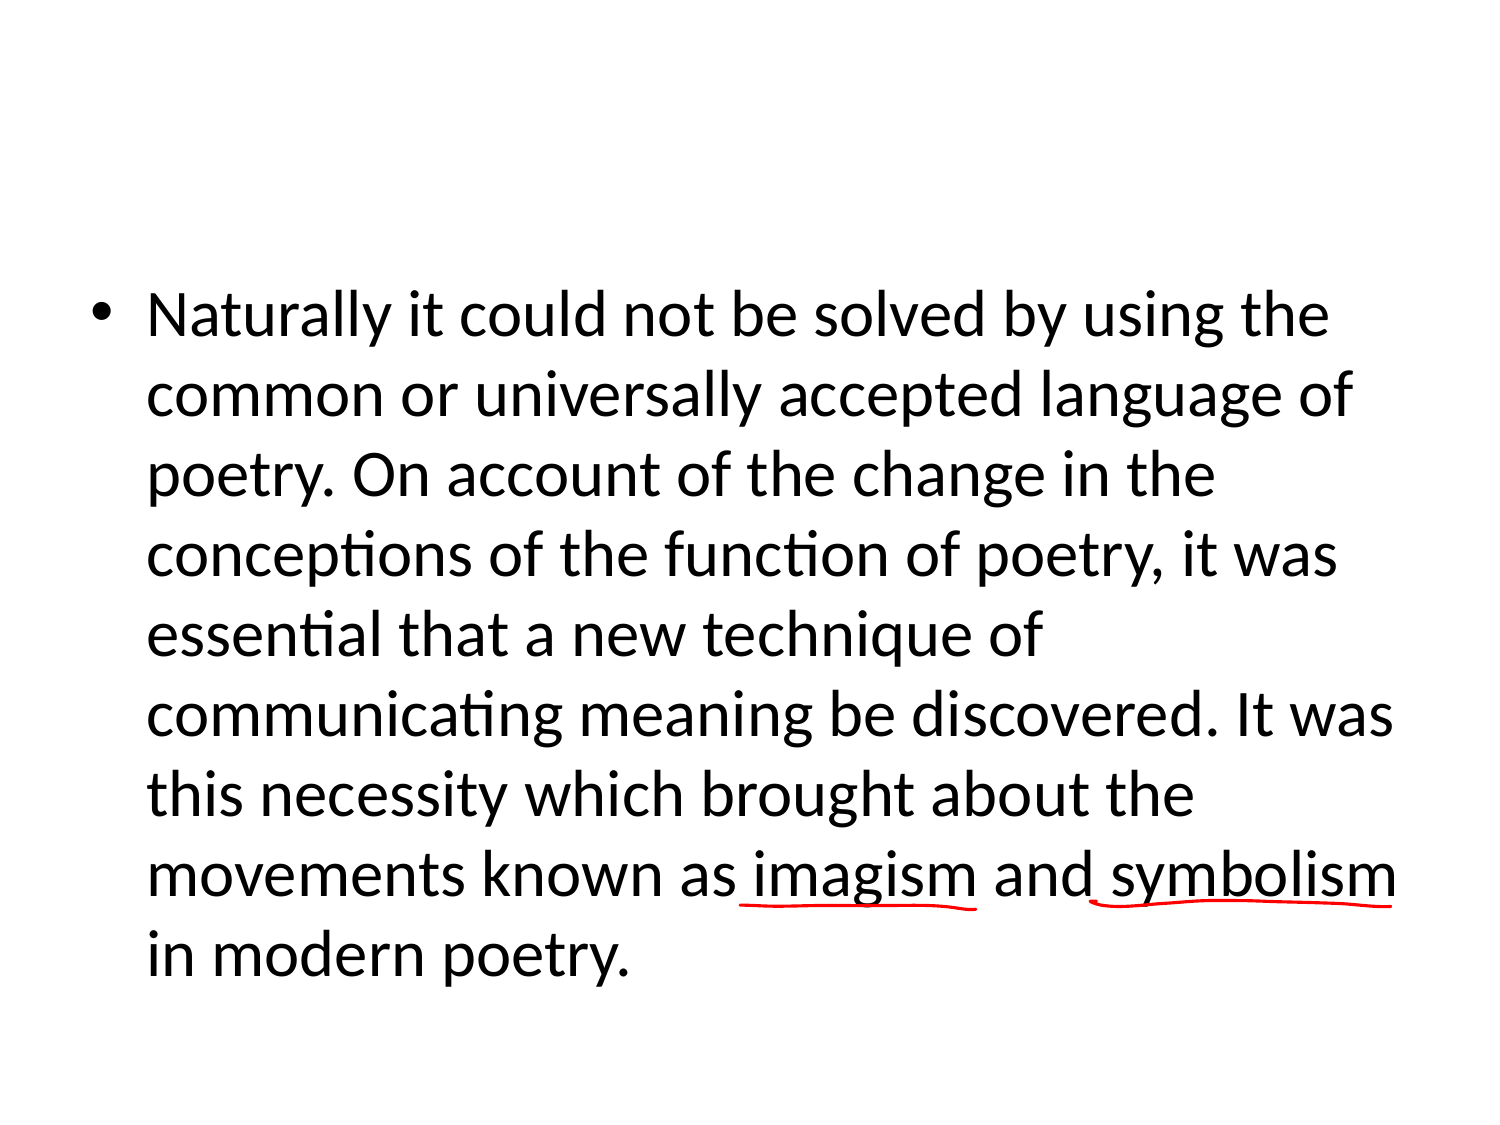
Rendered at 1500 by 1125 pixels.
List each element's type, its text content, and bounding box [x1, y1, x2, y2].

list Naturally it could not be solved by using the common or universally accepted language of poetry. On account of the change in the conceptions of the function of poetry, it was essential that a new technique of communicating meaning be discovered. It was this necessity which brought about the movements known as imagism and symbolism in modern poetry. [75, 262, 1425, 1005]
